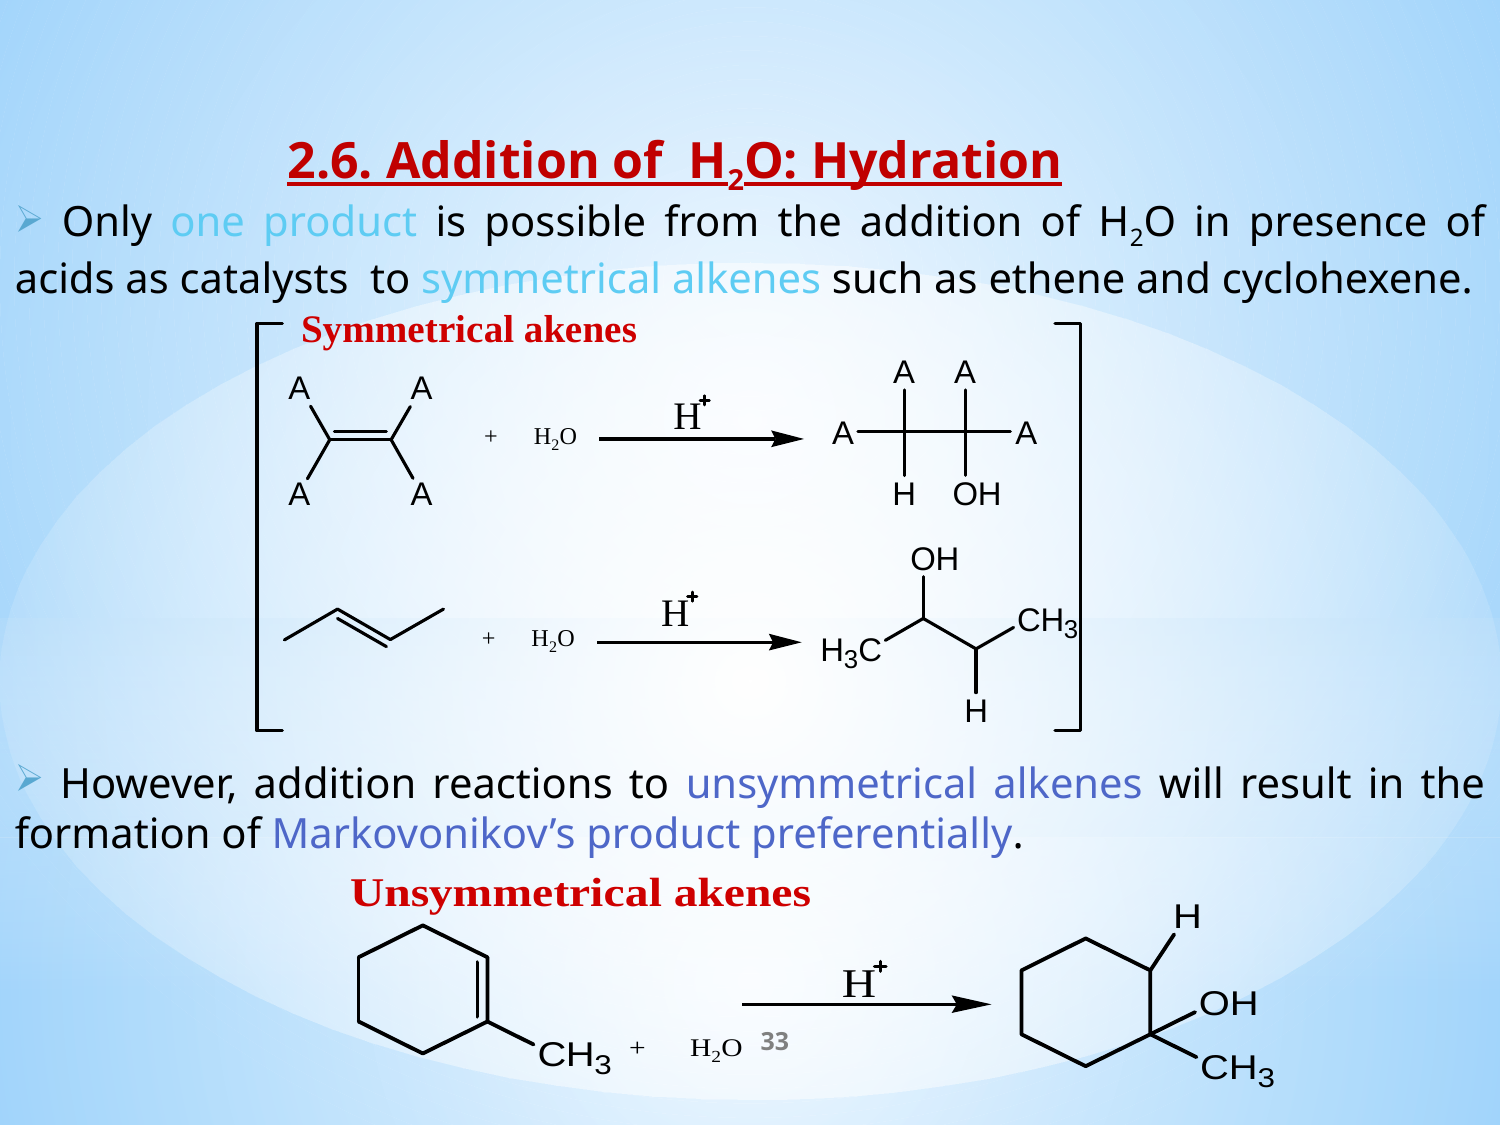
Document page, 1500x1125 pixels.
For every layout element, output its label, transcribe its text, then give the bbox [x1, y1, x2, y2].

text_box 2.6. Addition of H2O: Hydration [0, 87, 1350, 187]
text_box Only one product is possible from the addition of H2O in presence of acids as catalysts to symmetrical alkenes such as ethene and cyclohexene. [0, 187, 1500, 310]
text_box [249, 312, 1088, 738]
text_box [349, 874, 1276, 1088]
text_box However, addition reactions to unsymmetrical alkenes will result in the formation of Markovonikov’s product preferentially. [0, 749, 1500, 865]
